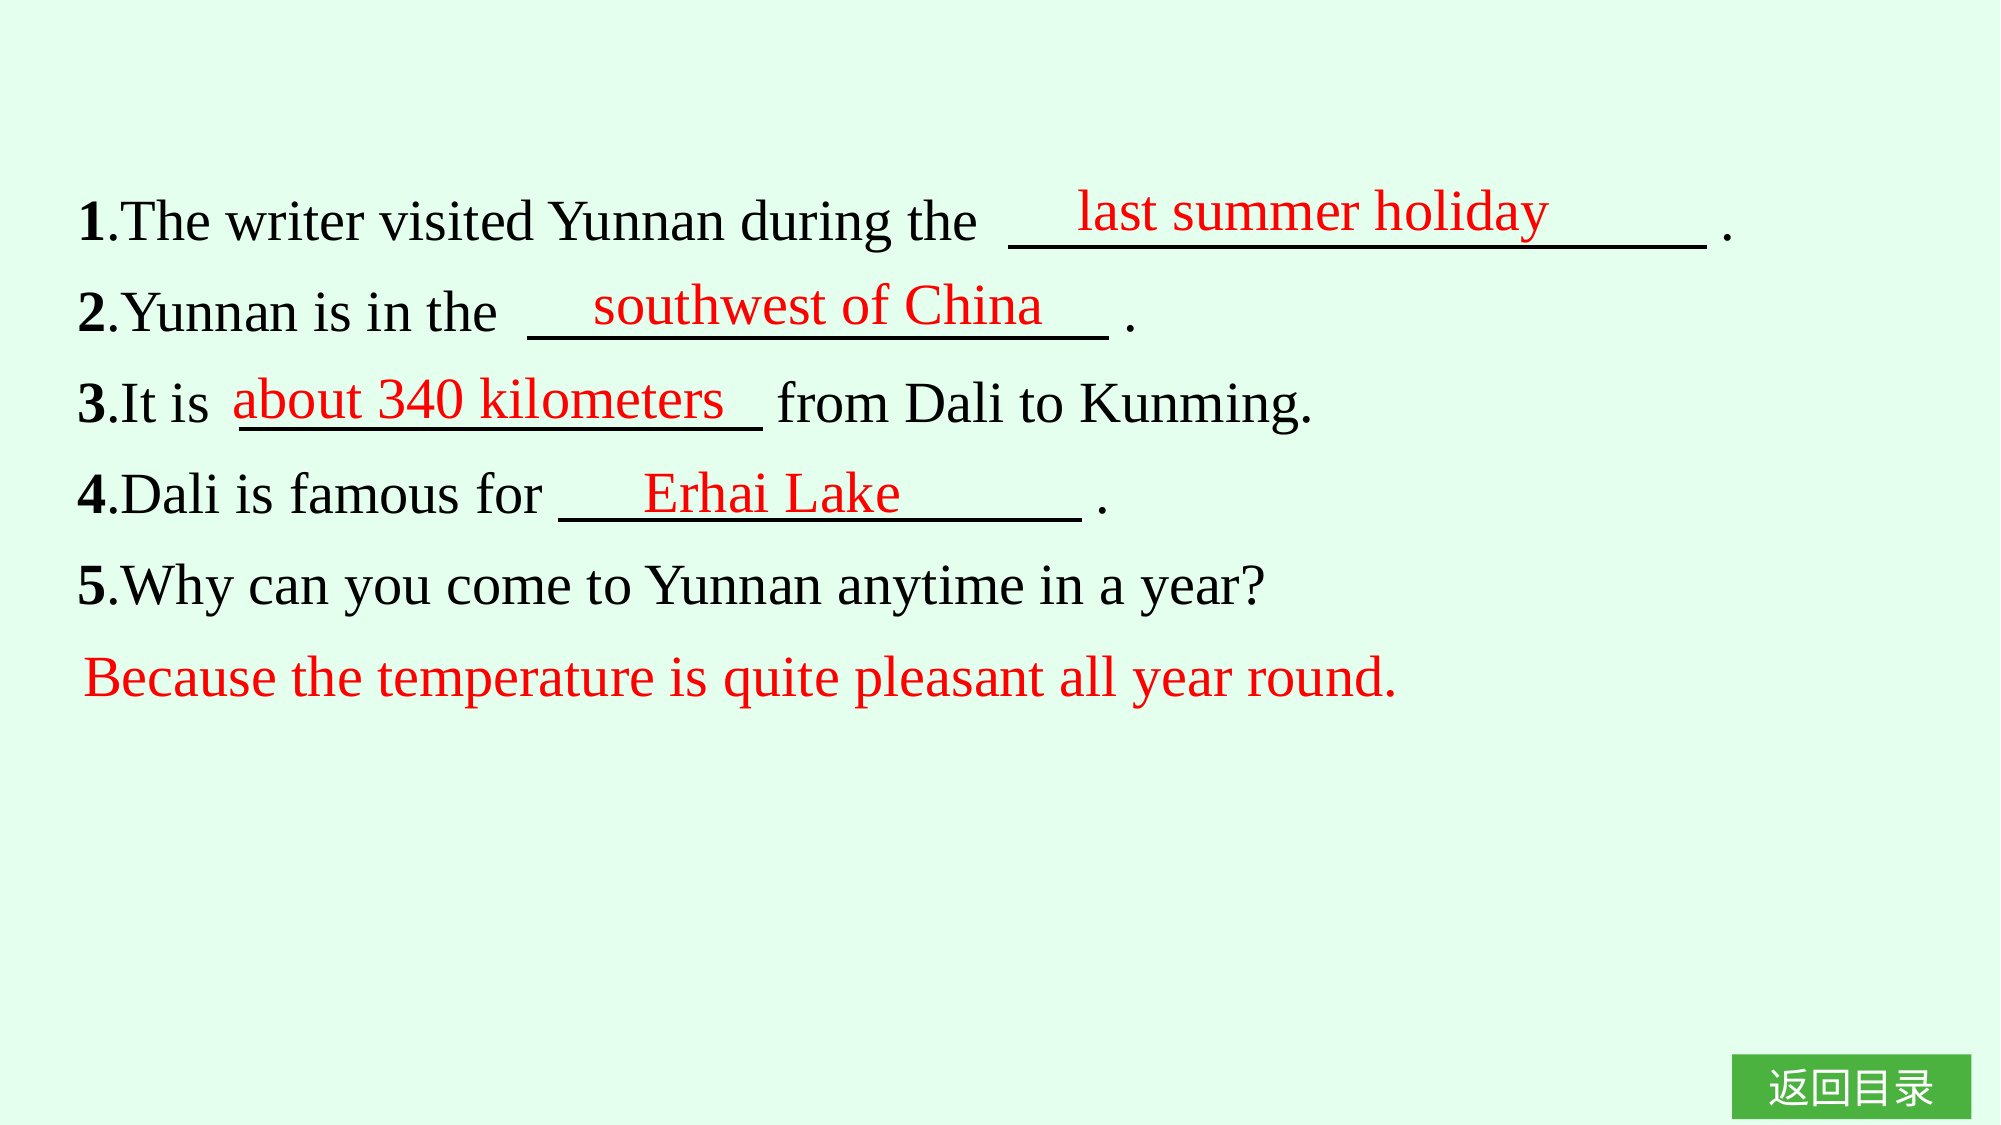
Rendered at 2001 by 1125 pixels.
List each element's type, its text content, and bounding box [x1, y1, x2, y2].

text_box southwest of China [578, 244, 1059, 344]
text_box last summer holiday [1062, 150, 1566, 250]
text_box Because the temperature is quite pleasant all year round. [68, 616, 1414, 716]
text_box Erhai Lake [629, 432, 916, 532]
text_box 1.The writer visited Yunnan during the . 2.Yunnan is in the . 3.It is from Dali to Kunming. 4.Dali is famous for . 5.Why can you come to Yunnan anytime in a year? [62, 154, 1938, 624]
text_box about 340 kilometers [218, 338, 741, 438]
